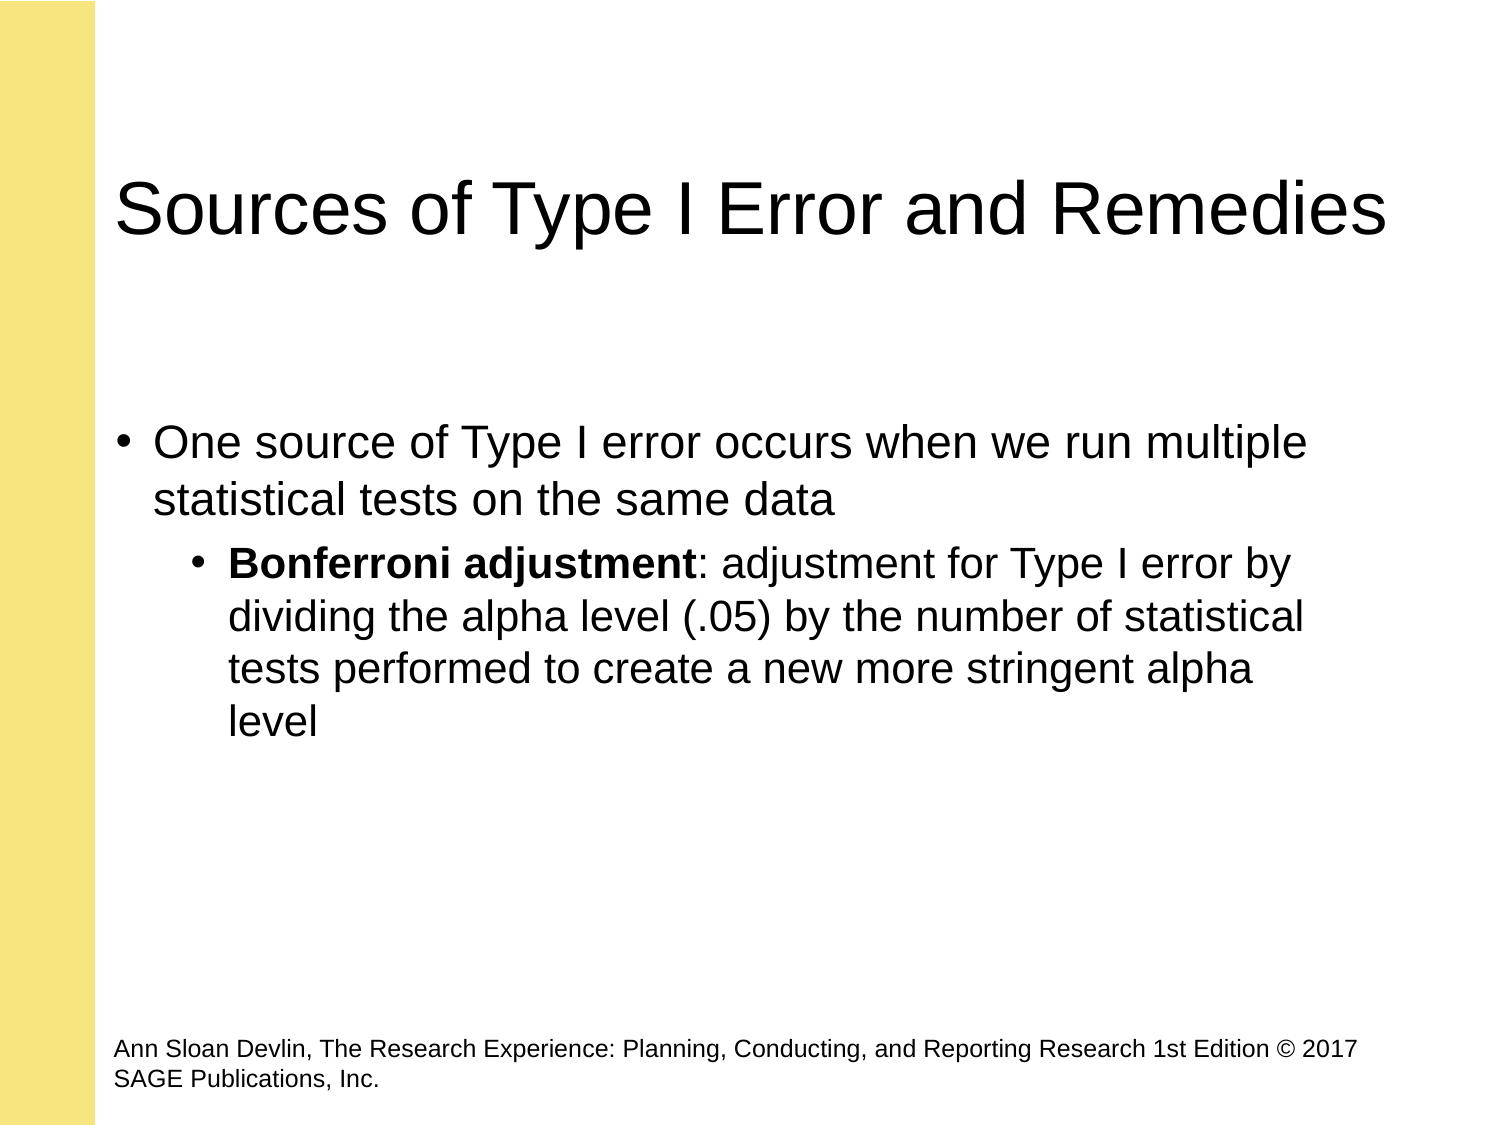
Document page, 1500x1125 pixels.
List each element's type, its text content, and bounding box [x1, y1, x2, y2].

title Sources of Type I Error and Remedies [99, 153, 1426, 268]
list One source of Type I error occurs when we run multiple statistical tests on the same data Bonferroni adjustment: adjustment for Type I error by dividing the alpha level (.05) by the number of statistical tests performed to create a new more stringent alpha level [100, 404, 1360, 757]
picture [0, 1, 96, 1125]
